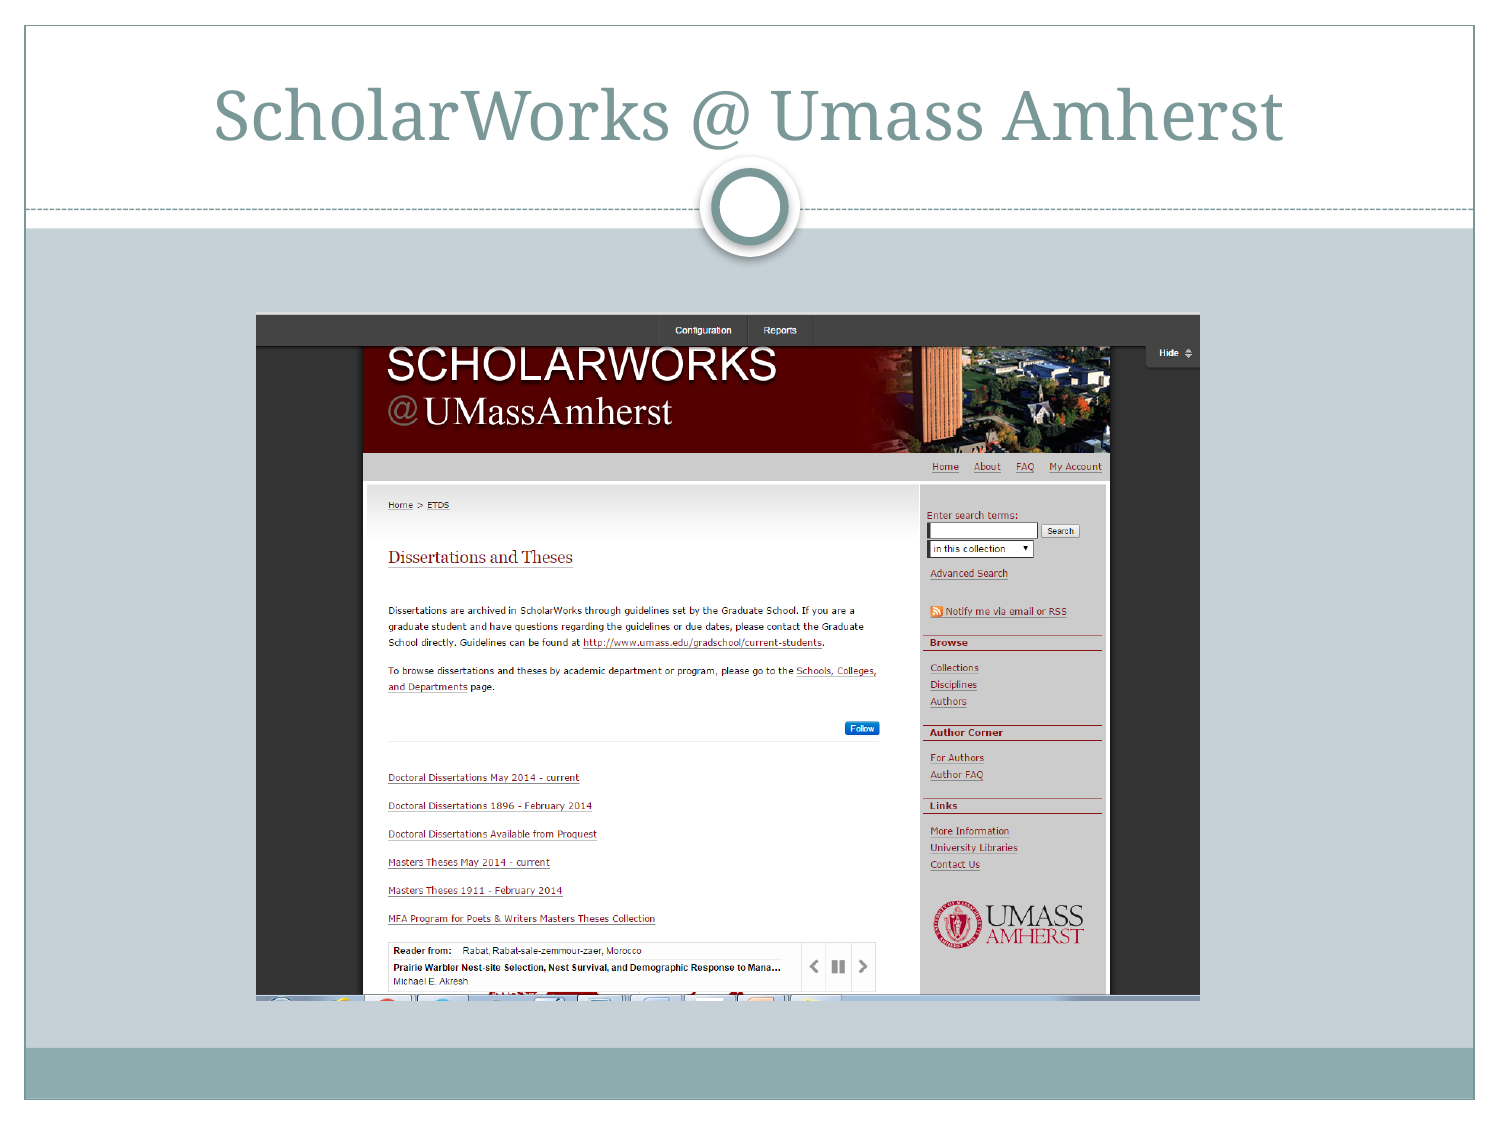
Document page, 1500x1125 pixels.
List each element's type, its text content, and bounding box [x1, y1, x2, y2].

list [255, 312, 1201, 1001]
title ScholarWorks @ Umass Amherst [49, 37, 1450, 162]
